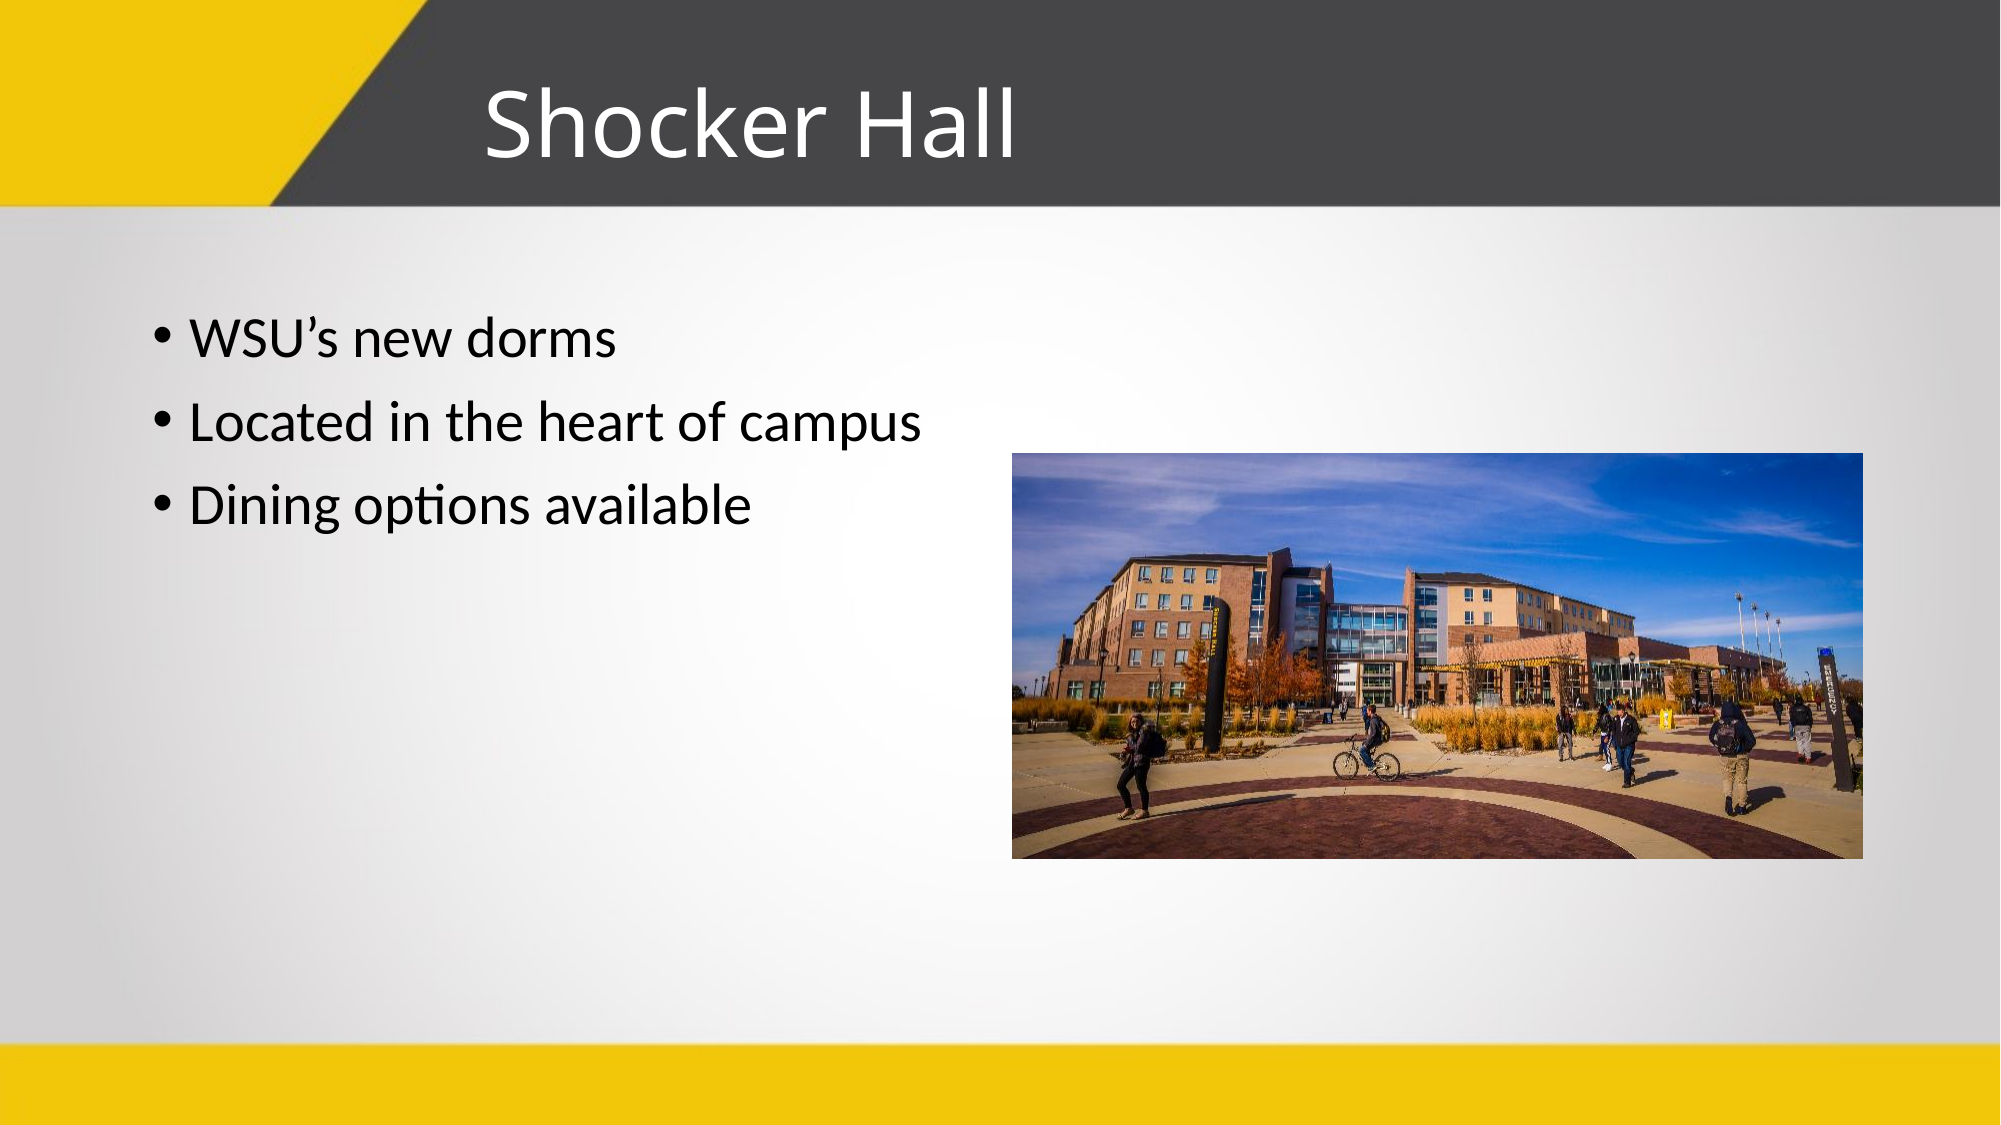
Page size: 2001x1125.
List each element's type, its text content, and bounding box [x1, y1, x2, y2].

title Shocker Hall [468, 49, 1864, 207]
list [1012, 453, 1863, 859]
list WSU’s new dorms Located in the heart of campus Dining options available [137, 299, 988, 1014]
